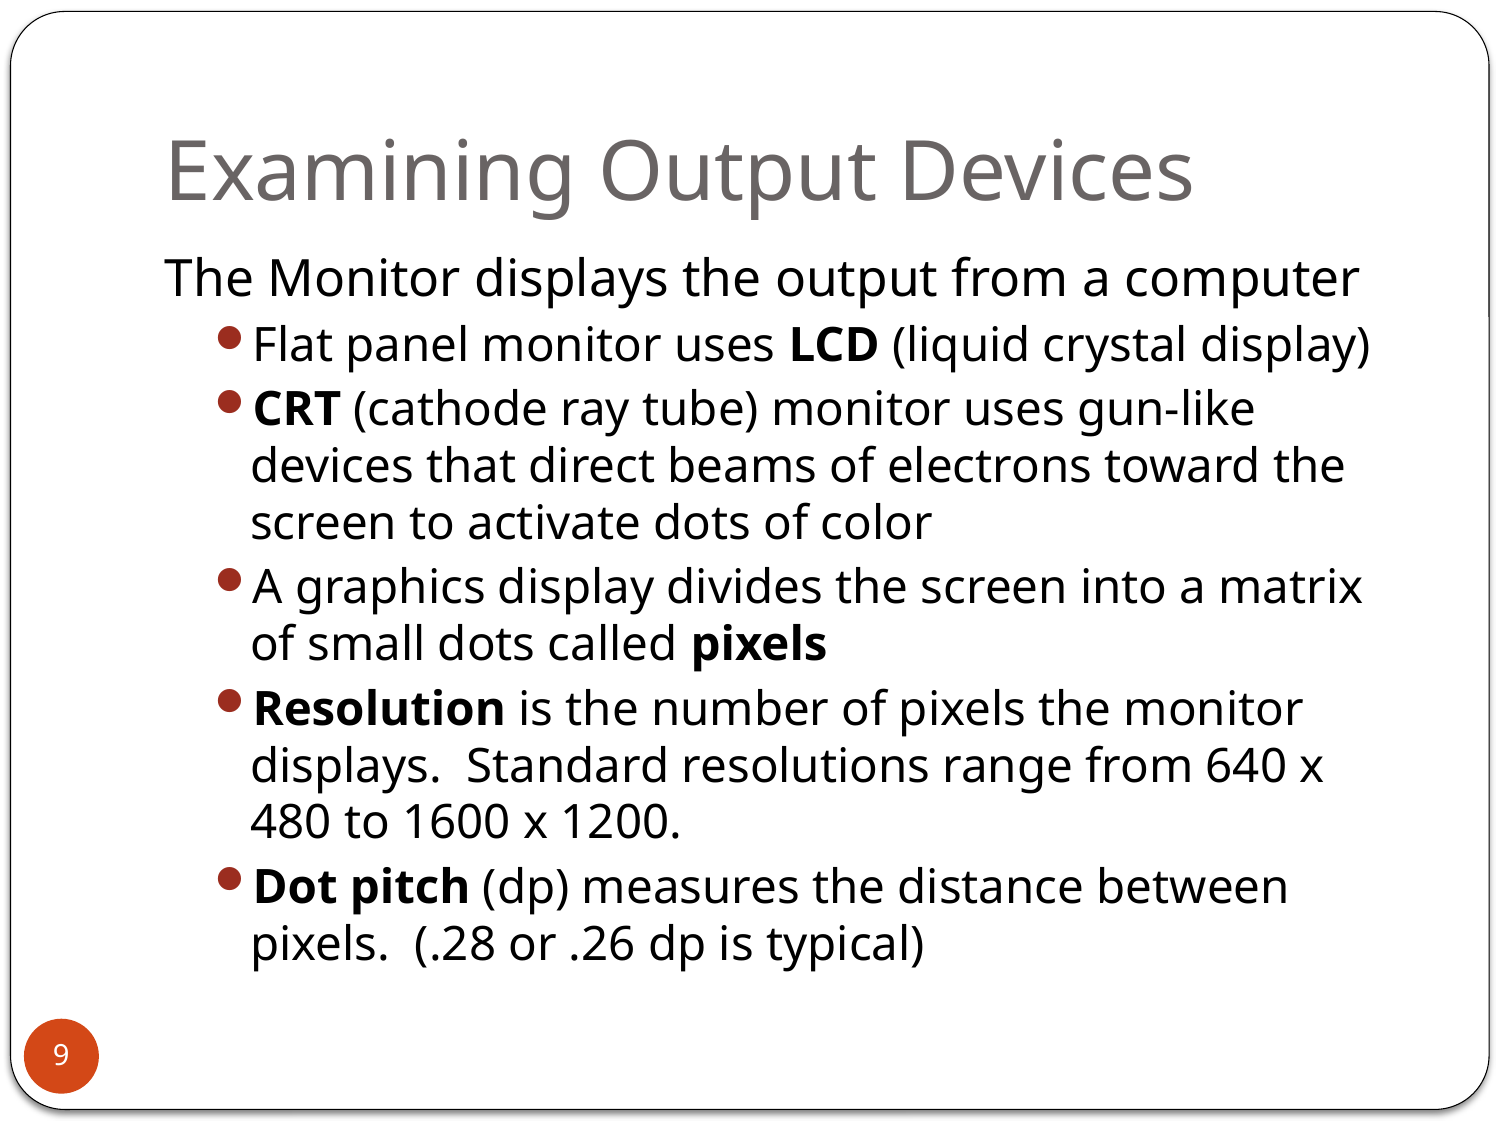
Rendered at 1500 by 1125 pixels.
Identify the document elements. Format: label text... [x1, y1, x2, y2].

title Examining Output Devices [150, 45, 1425, 233]
list The Monitor displays the output from a computer Flat panel monitor uses LCD (liquid crystal display) CRT (cathode ray tube) monitor uses gun-like devices that direct beams of electrons toward the screen to activate dots of color A graphics display divides the screen into a matrix of small dots called pixels Resolution is the number of pixels the monitor displays. Standard resolutions range from 640 x 480 to 1600 x 1200. Dot pitch (dp) measures the distance between pixels. (.28 or .26 dp is typical) [150, 237, 1425, 988]
slide_number 9 [23, 1018, 99, 1094]
